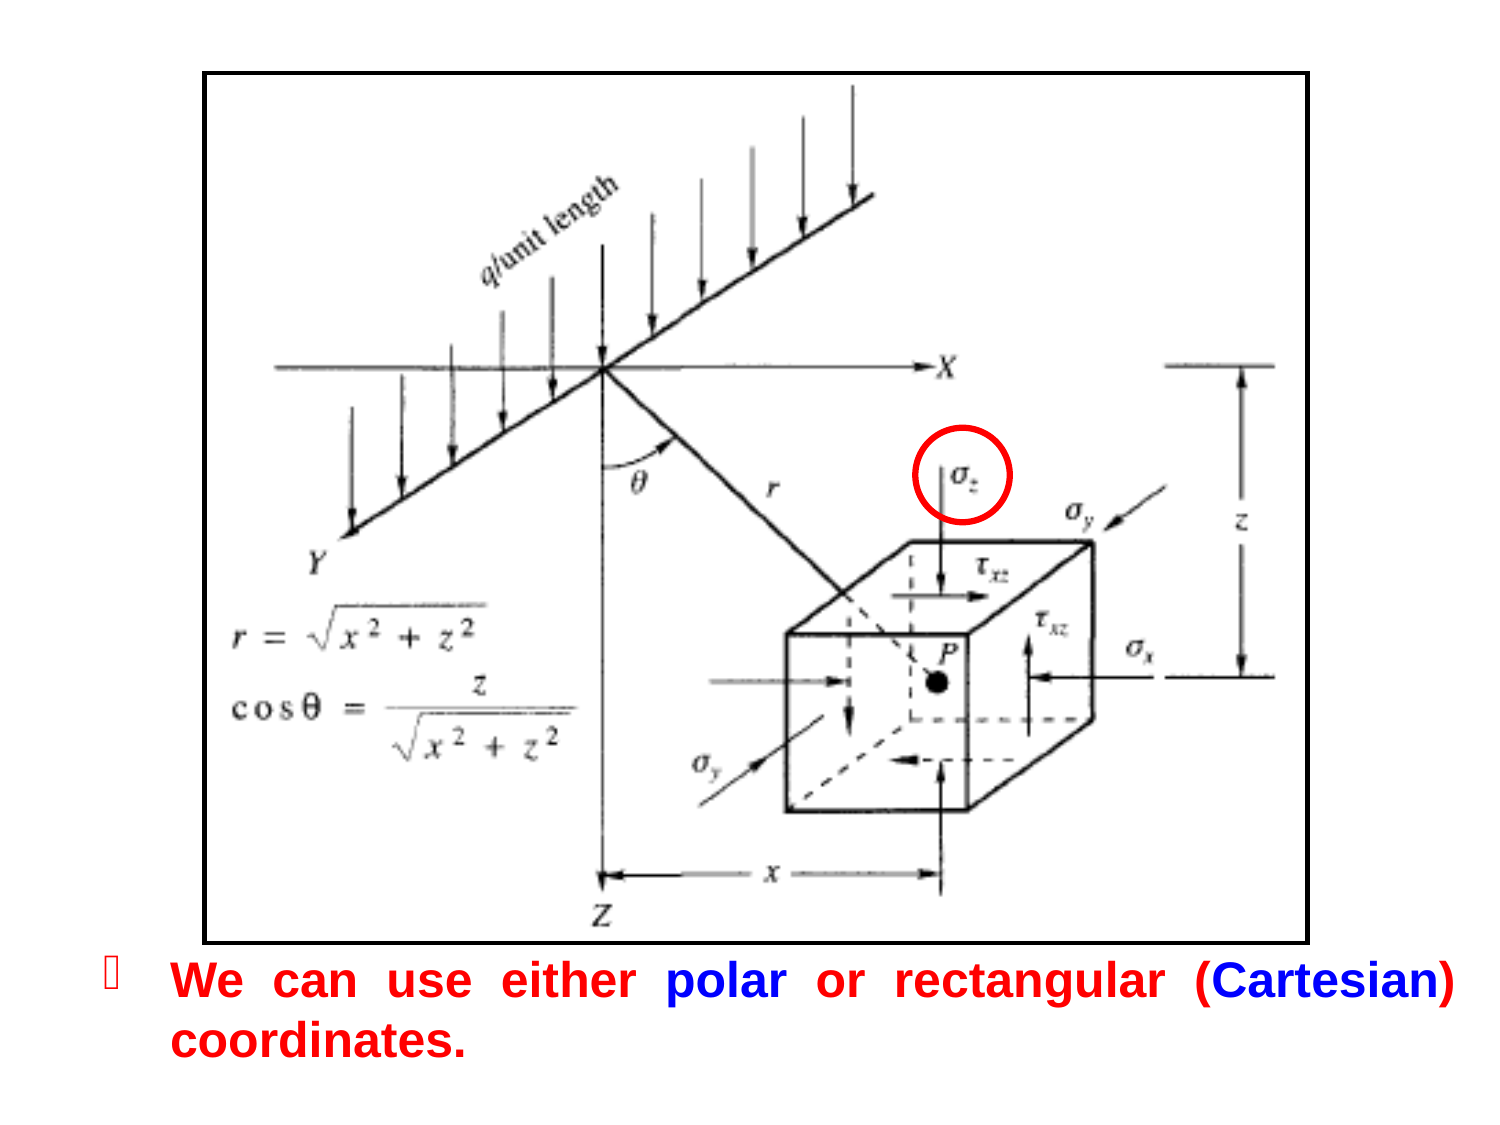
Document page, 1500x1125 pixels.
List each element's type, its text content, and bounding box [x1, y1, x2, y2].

picture [206, 74, 1306, 941]
text_box We can use either polar or rectangular (Cartesian) coordinates. [88, 940, 1471, 1076]
